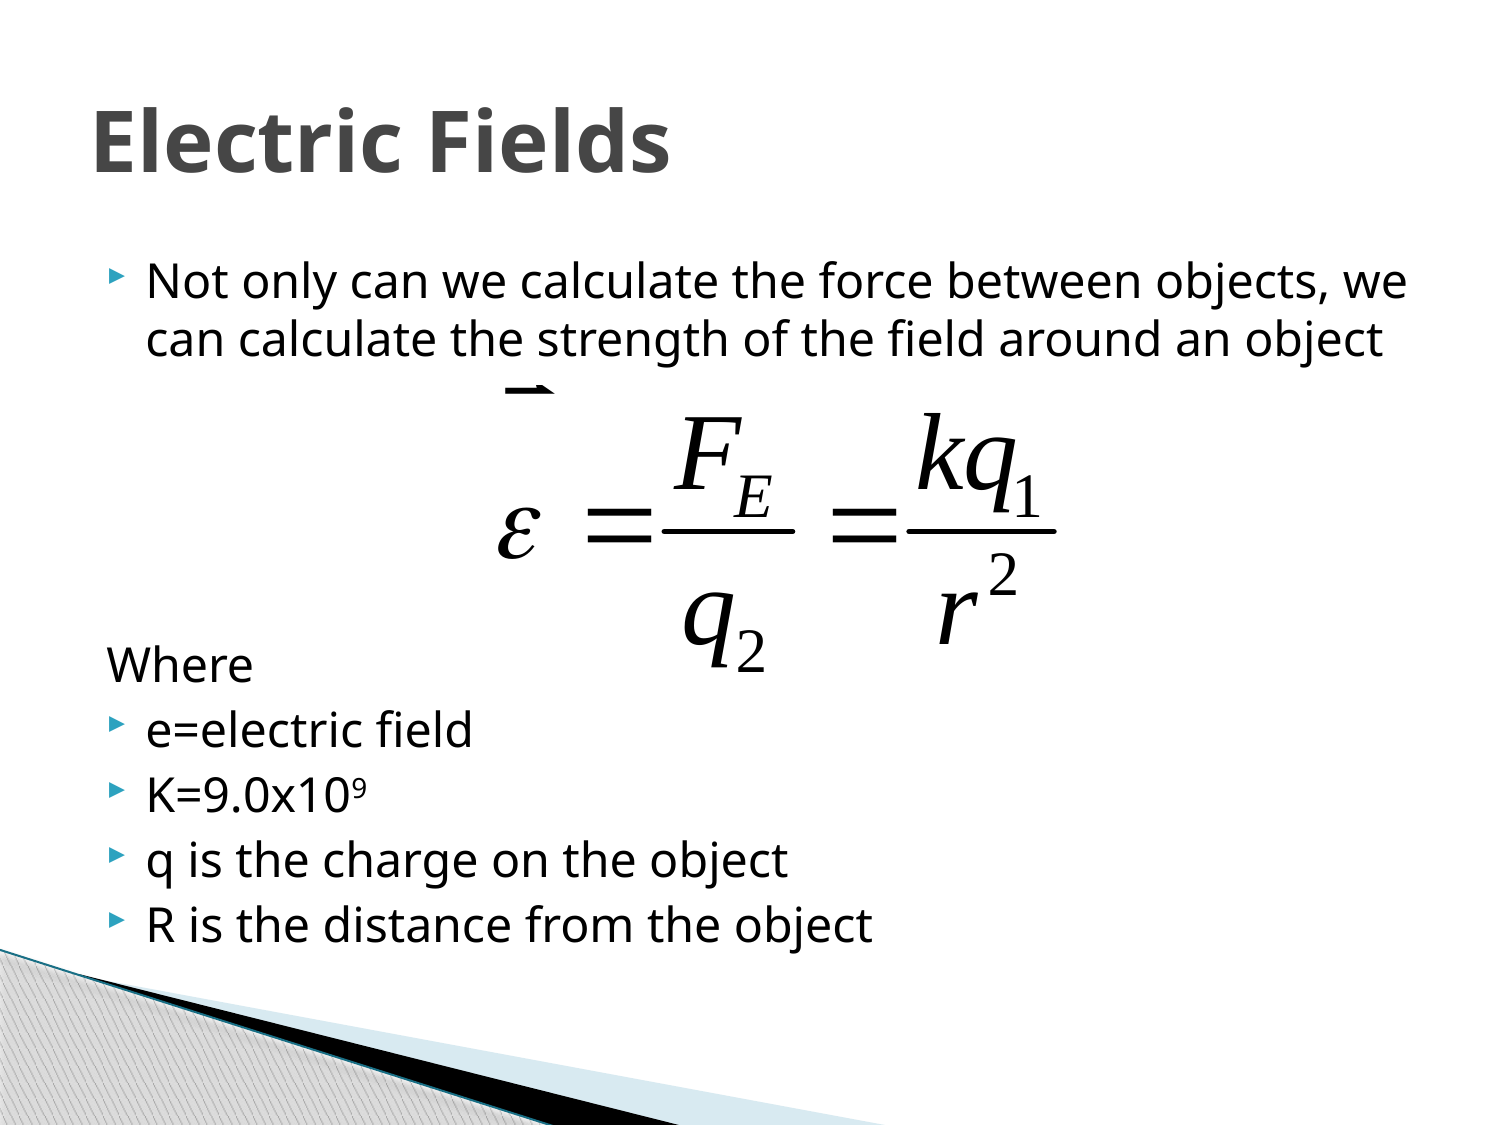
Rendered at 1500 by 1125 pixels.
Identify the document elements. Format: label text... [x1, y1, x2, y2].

title Electric Fields [75, 45, 1425, 233]
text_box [477, 385, 1081, 696]
list Not only can we calculate the force between objects, we can calculate the strength of the field around an object Where e=electric field K=9.0x109 q is the charge on the object R is the distance from the object [75, 243, 1425, 986]
